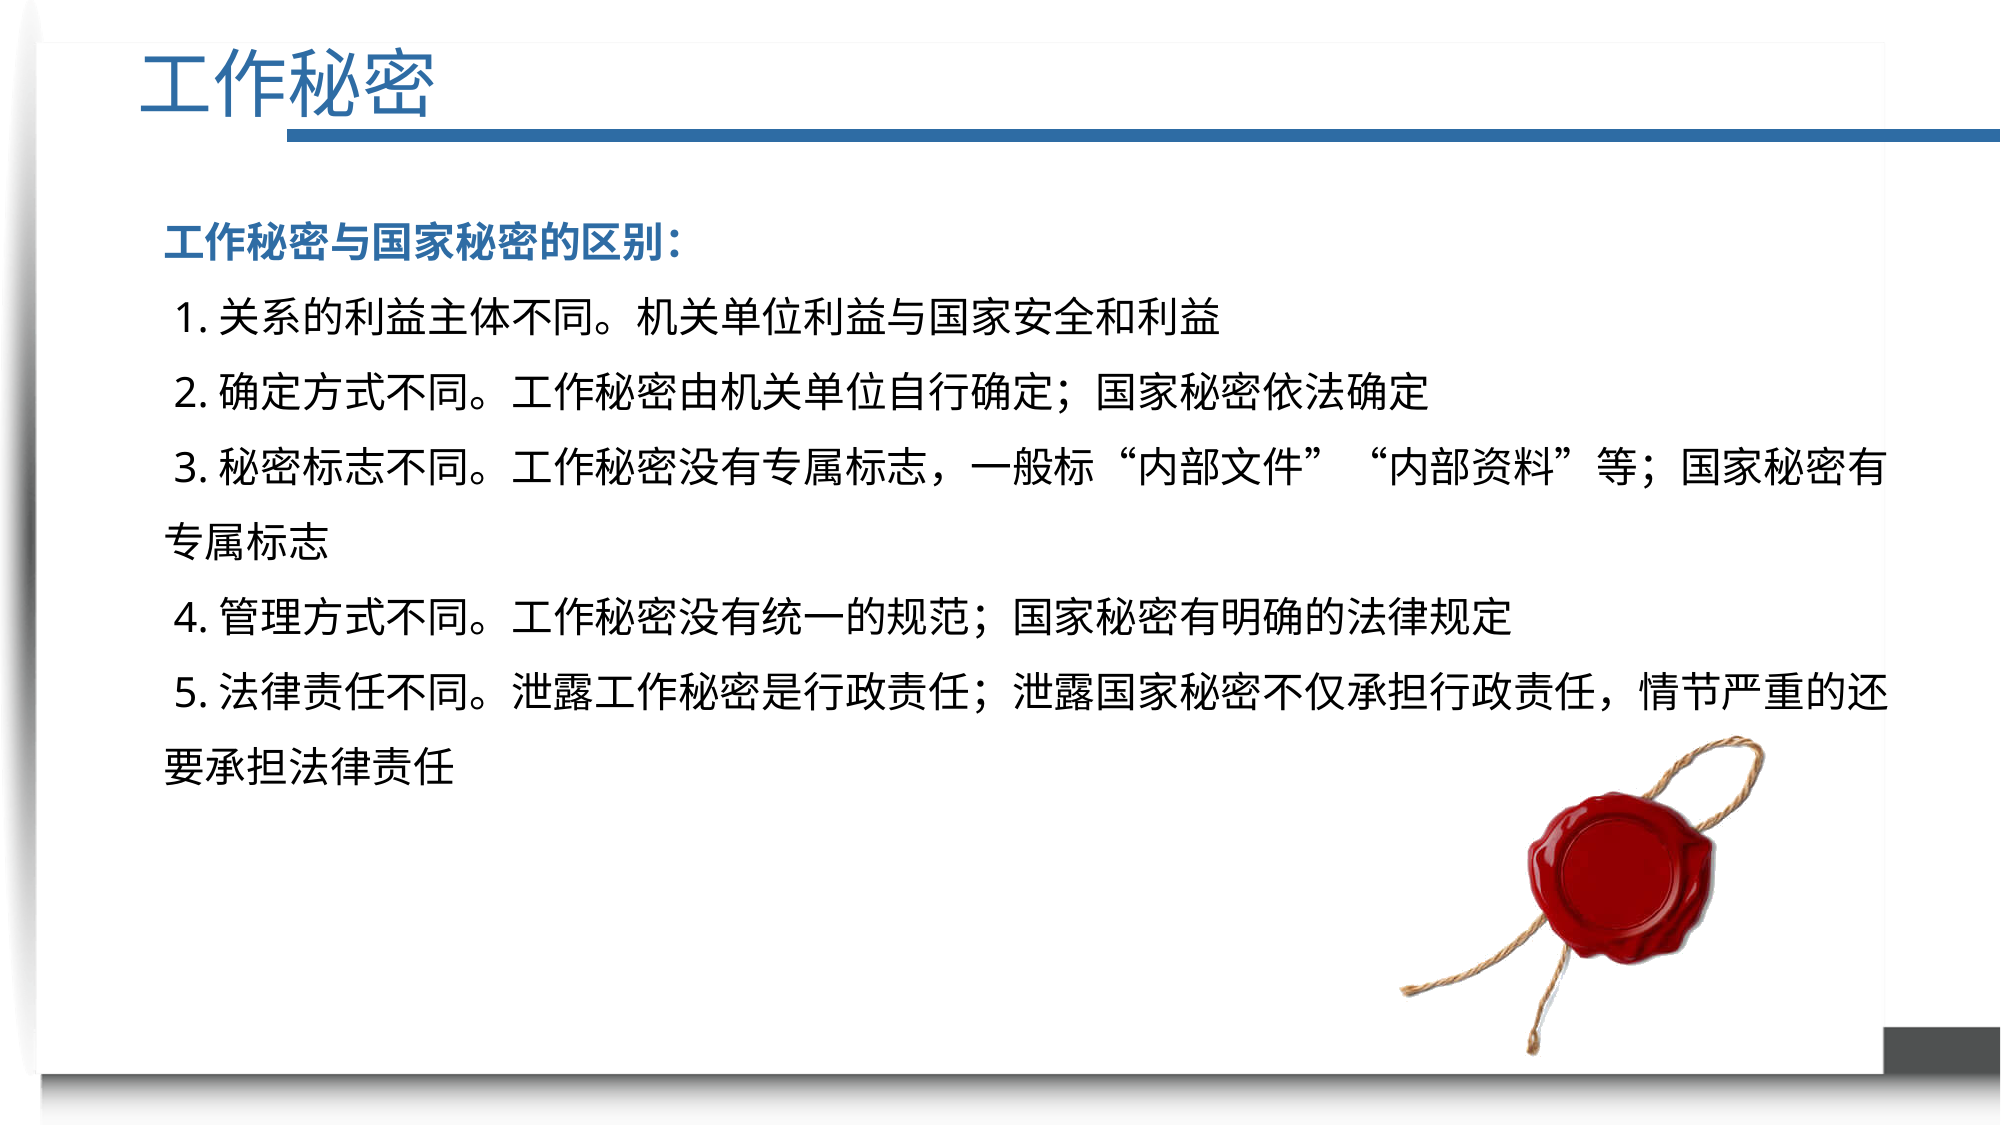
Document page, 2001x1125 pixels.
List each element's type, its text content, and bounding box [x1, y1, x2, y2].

text_box 工作秘密 [123, 29, 453, 135]
picture [0, 0, 2001, 1125]
text_box 工作秘密与国家秘密的区别： 1.关系的利益主体不同。机关单位利益与国家安全和利益 2.确定方式不同。工作秘密由机关单位自行确定；国家秘密依法确定 3.秘密标志不同。工作秘密没有专属标志，一般标“内部文件”“内部资料”等；国家秘密有专属标志 4.管理方式不同。工作秘密没有统一的规范；国家秘密有明确的法律规定 5.法律责任不同。泄露工作秘密是行政责任；泄露国家秘密不仅承担行政责任，情节严重的还要承担法律责任 [148, 183, 1919, 798]
